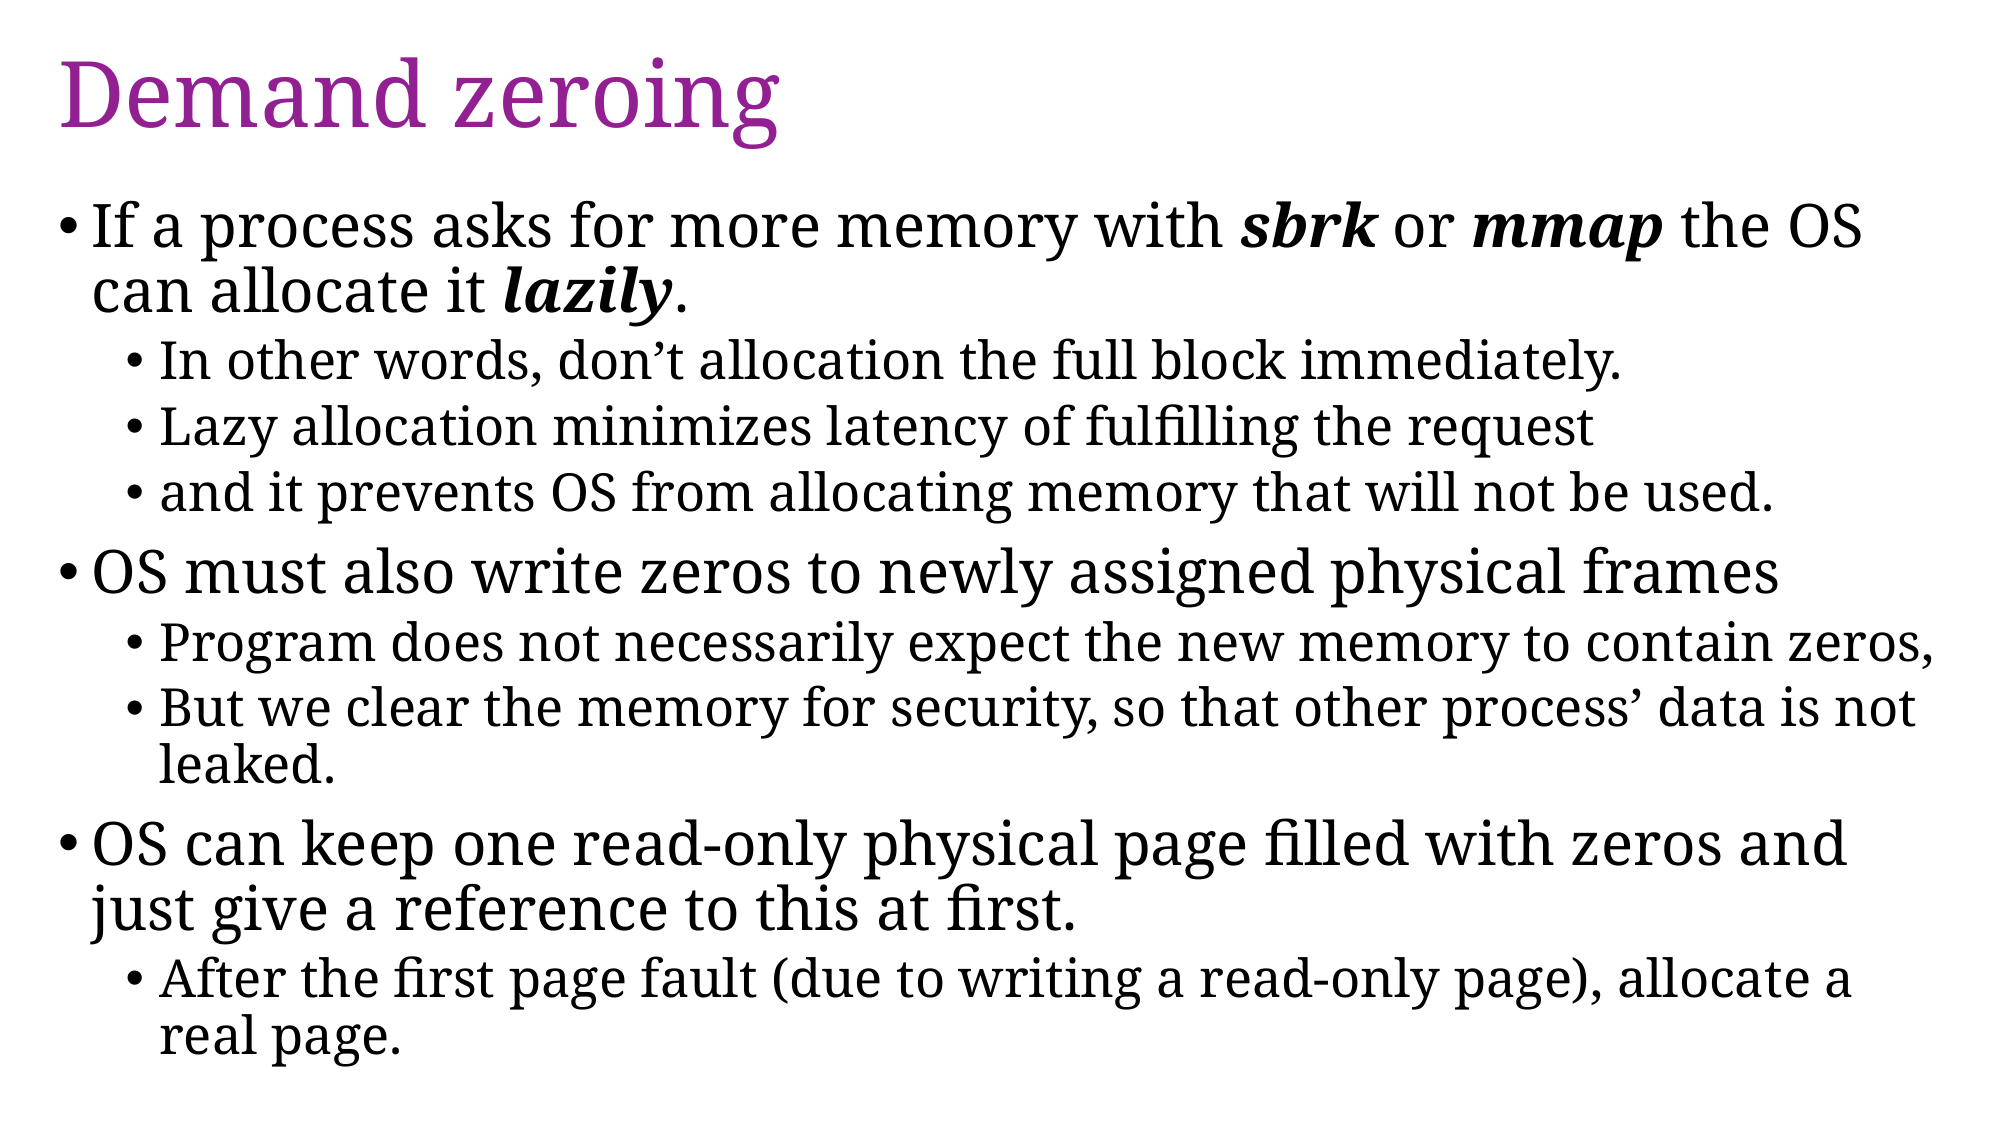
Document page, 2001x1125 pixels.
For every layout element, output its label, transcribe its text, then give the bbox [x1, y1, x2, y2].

title Demand zeroing [43, 25, 1953, 171]
list If a process asks for more memory with sbrk or mmap the OS can allocate it lazily. In other words, don’t allocation the full block immediately. Lazy allocation minimizes latency of fulfilling the request and it prevents OS from allocating memory that will not be used. OS must also write zeros to newly assigned physical frames Program does not necessarily expect the new memory to contain zeros, But we clear the memory for security, so that other process’ data is not leaked. OS can keep one read-only physical page filled with zeros and just give a reference to this at first. After the first page fault (due to writing a read-only page), allocate a real page. [43, 188, 1953, 1106]
